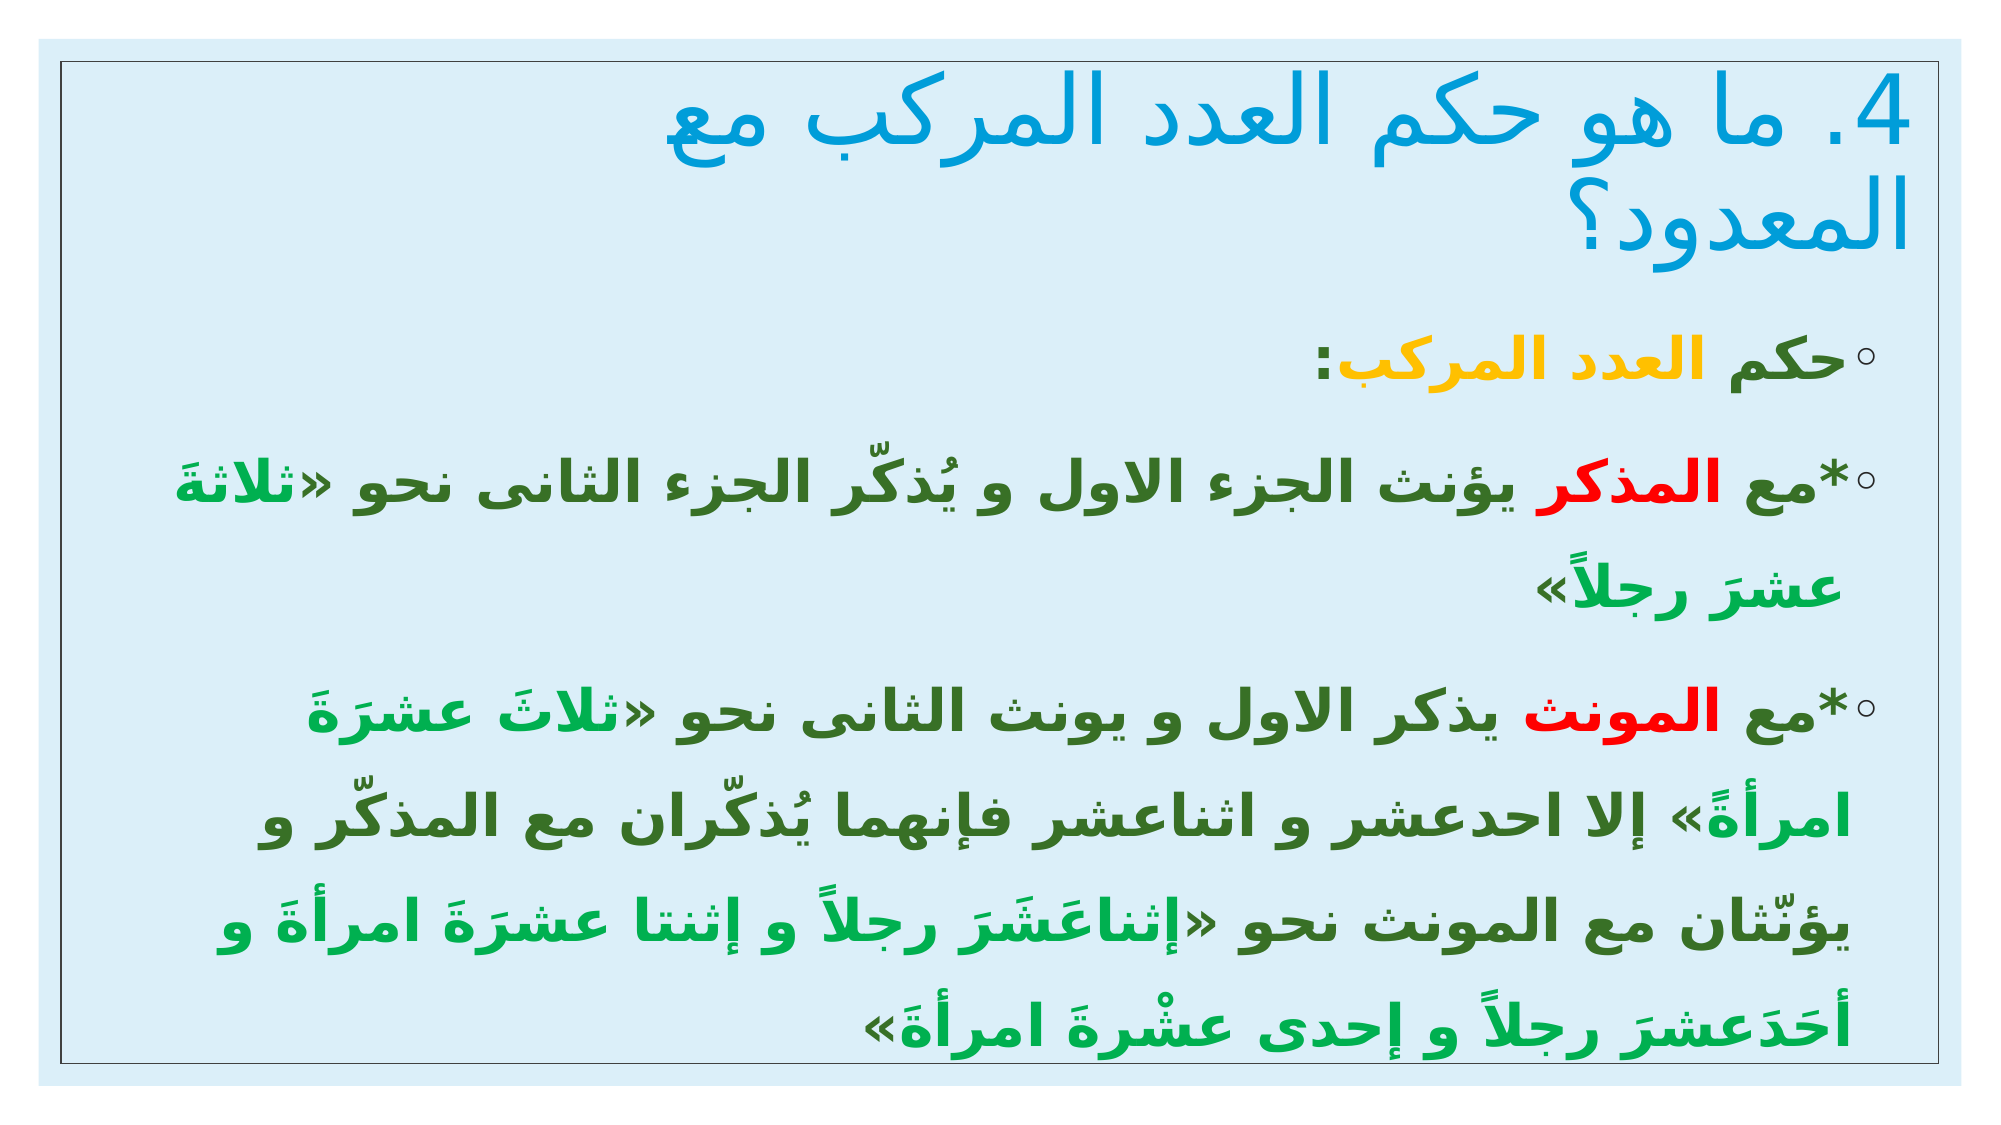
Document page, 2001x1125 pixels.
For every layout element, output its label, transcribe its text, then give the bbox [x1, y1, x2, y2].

list حکم العدد المرکب: *مع المذکر یؤنث الجزء الاول و یُذکّر الجزء الثانی نحو «ثلاثةَ عشرَ رجلاً» *مع المونث یذکر الاول و یونث الثانی نحو «ثلاثَ عشرَةَ امرأةً» إلا احدعشر و اثناعشر فإنهما یُذکّران مع المذکّر و یؤنّثان مع المونث نحو «إثناعَشَرَ رجلاً و إثنتا عشرَةَ امرأةَ و أحَدَعشرَ رجلاً و إحدی عشْرةَ امرأةَ» [98, 278, 1899, 959]
title 4. ما هو حکم العدد المرکب مع المعدود؟ [279, 53, 1930, 279]
